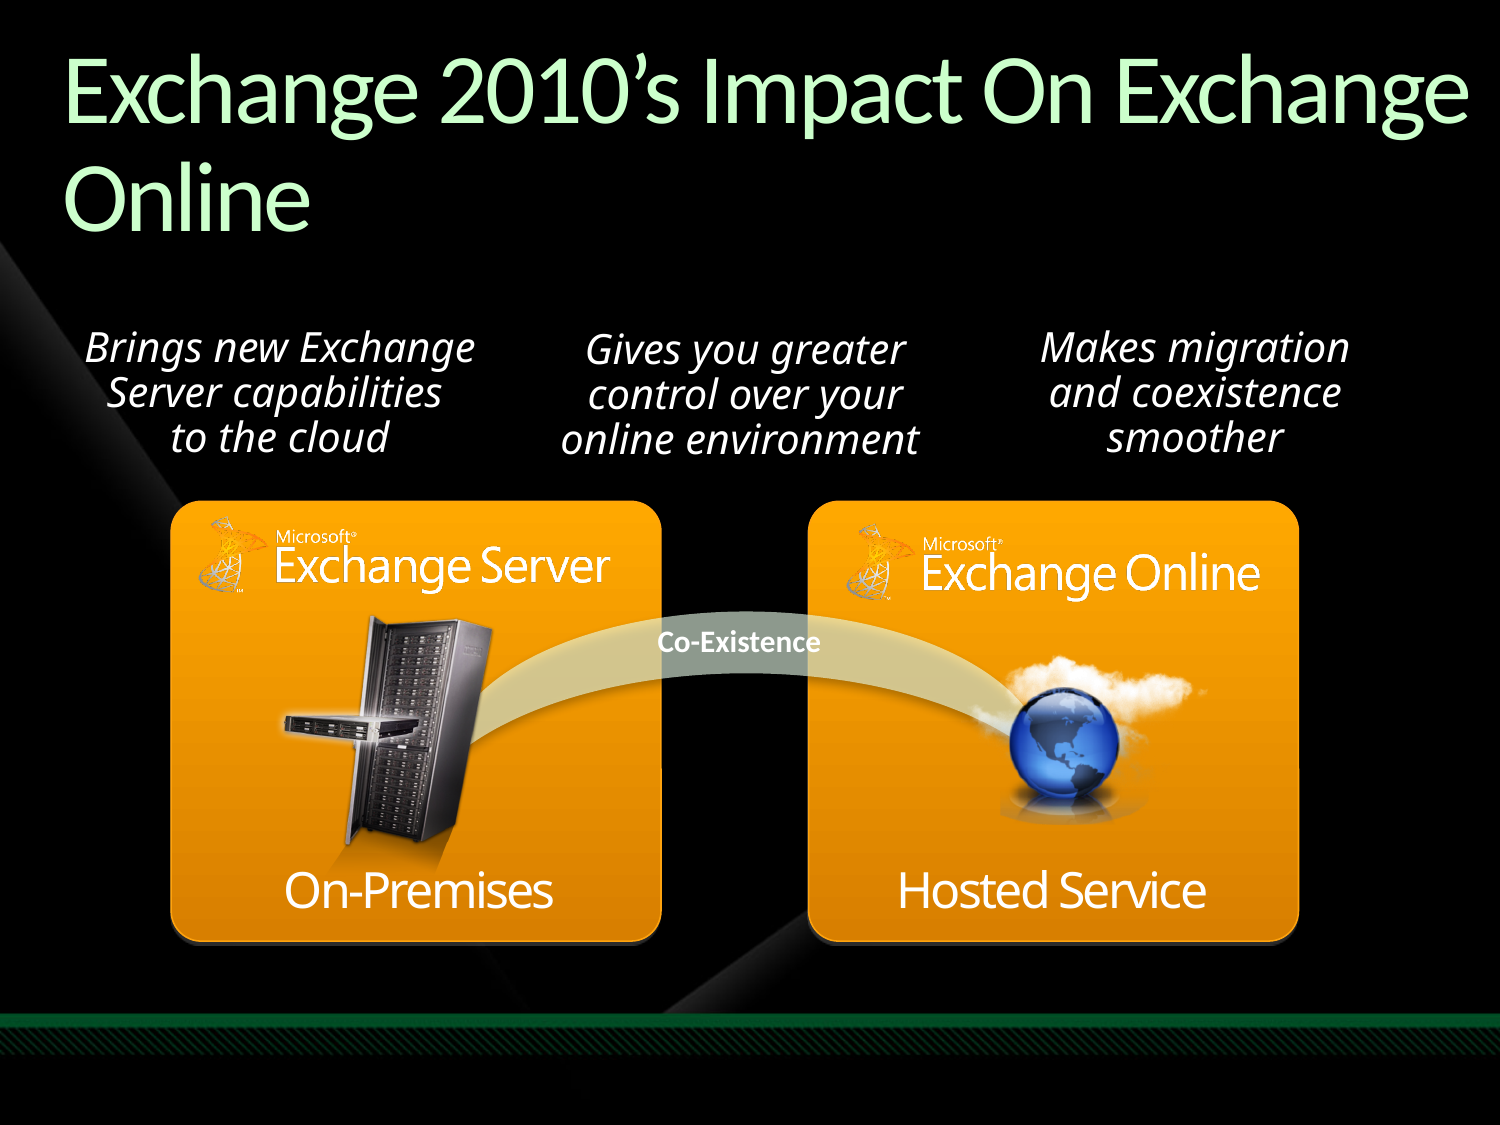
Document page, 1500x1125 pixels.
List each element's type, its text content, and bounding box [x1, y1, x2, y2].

text_box Hosted Service [858, 862, 1247, 926]
table_cell  [842, 528, 1265, 611]
text_box [808, 501, 1299, 942]
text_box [445, 611, 1047, 765]
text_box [960, 653, 1209, 825]
text_box On-Premises [256, 862, 584, 926]
text_box Makes migration and coexistence smoother [850, 319, 1401, 470]
text_box Gives you greater control over your online environment [387, 320, 963, 471]
picture [0, 0, 1500, 1125]
text_box [171, 501, 662, 942]
title Exchange 2010’s Impact On Exchange Online [62, 37, 1475, 256]
text_box Brings new Exchange Server capabilities to the cloud [0, 319, 533, 470]
